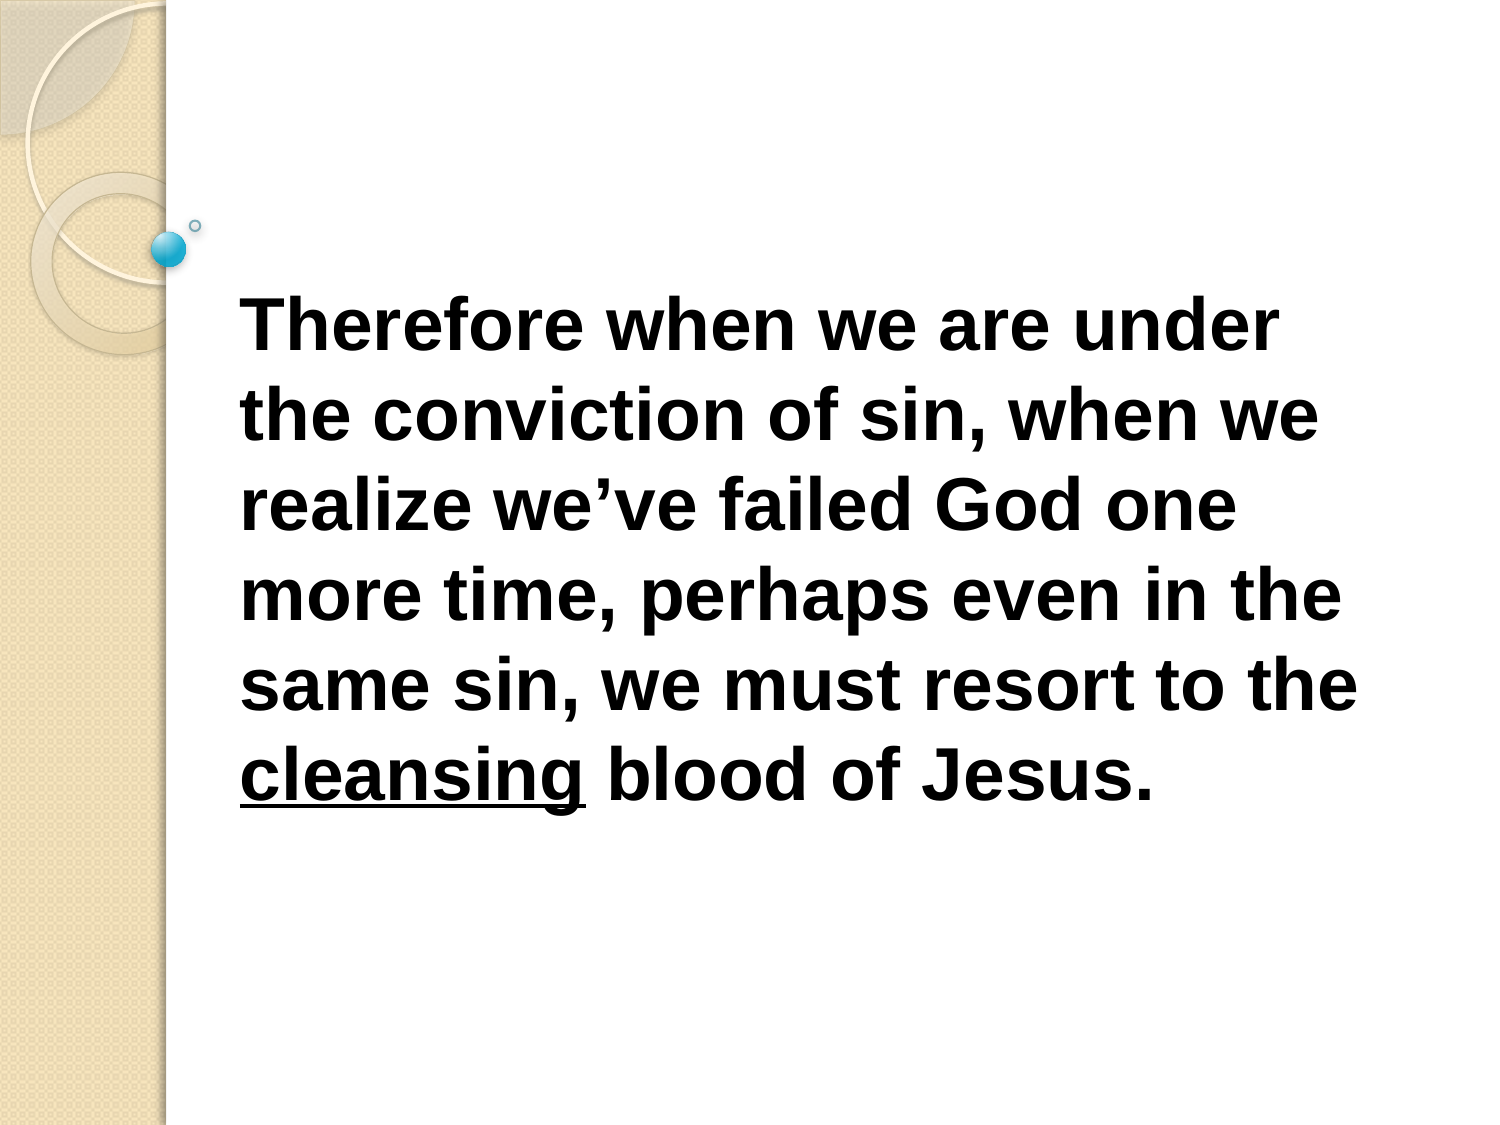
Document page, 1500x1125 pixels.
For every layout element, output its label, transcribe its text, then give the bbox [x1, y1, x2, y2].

text_box Therefore when we are under the conviction of sin, when we realize we’ve failed God one more time, perhaps even in the same sin, we must resort to the cleansing blood of Jesus. [224, 267, 1425, 823]
